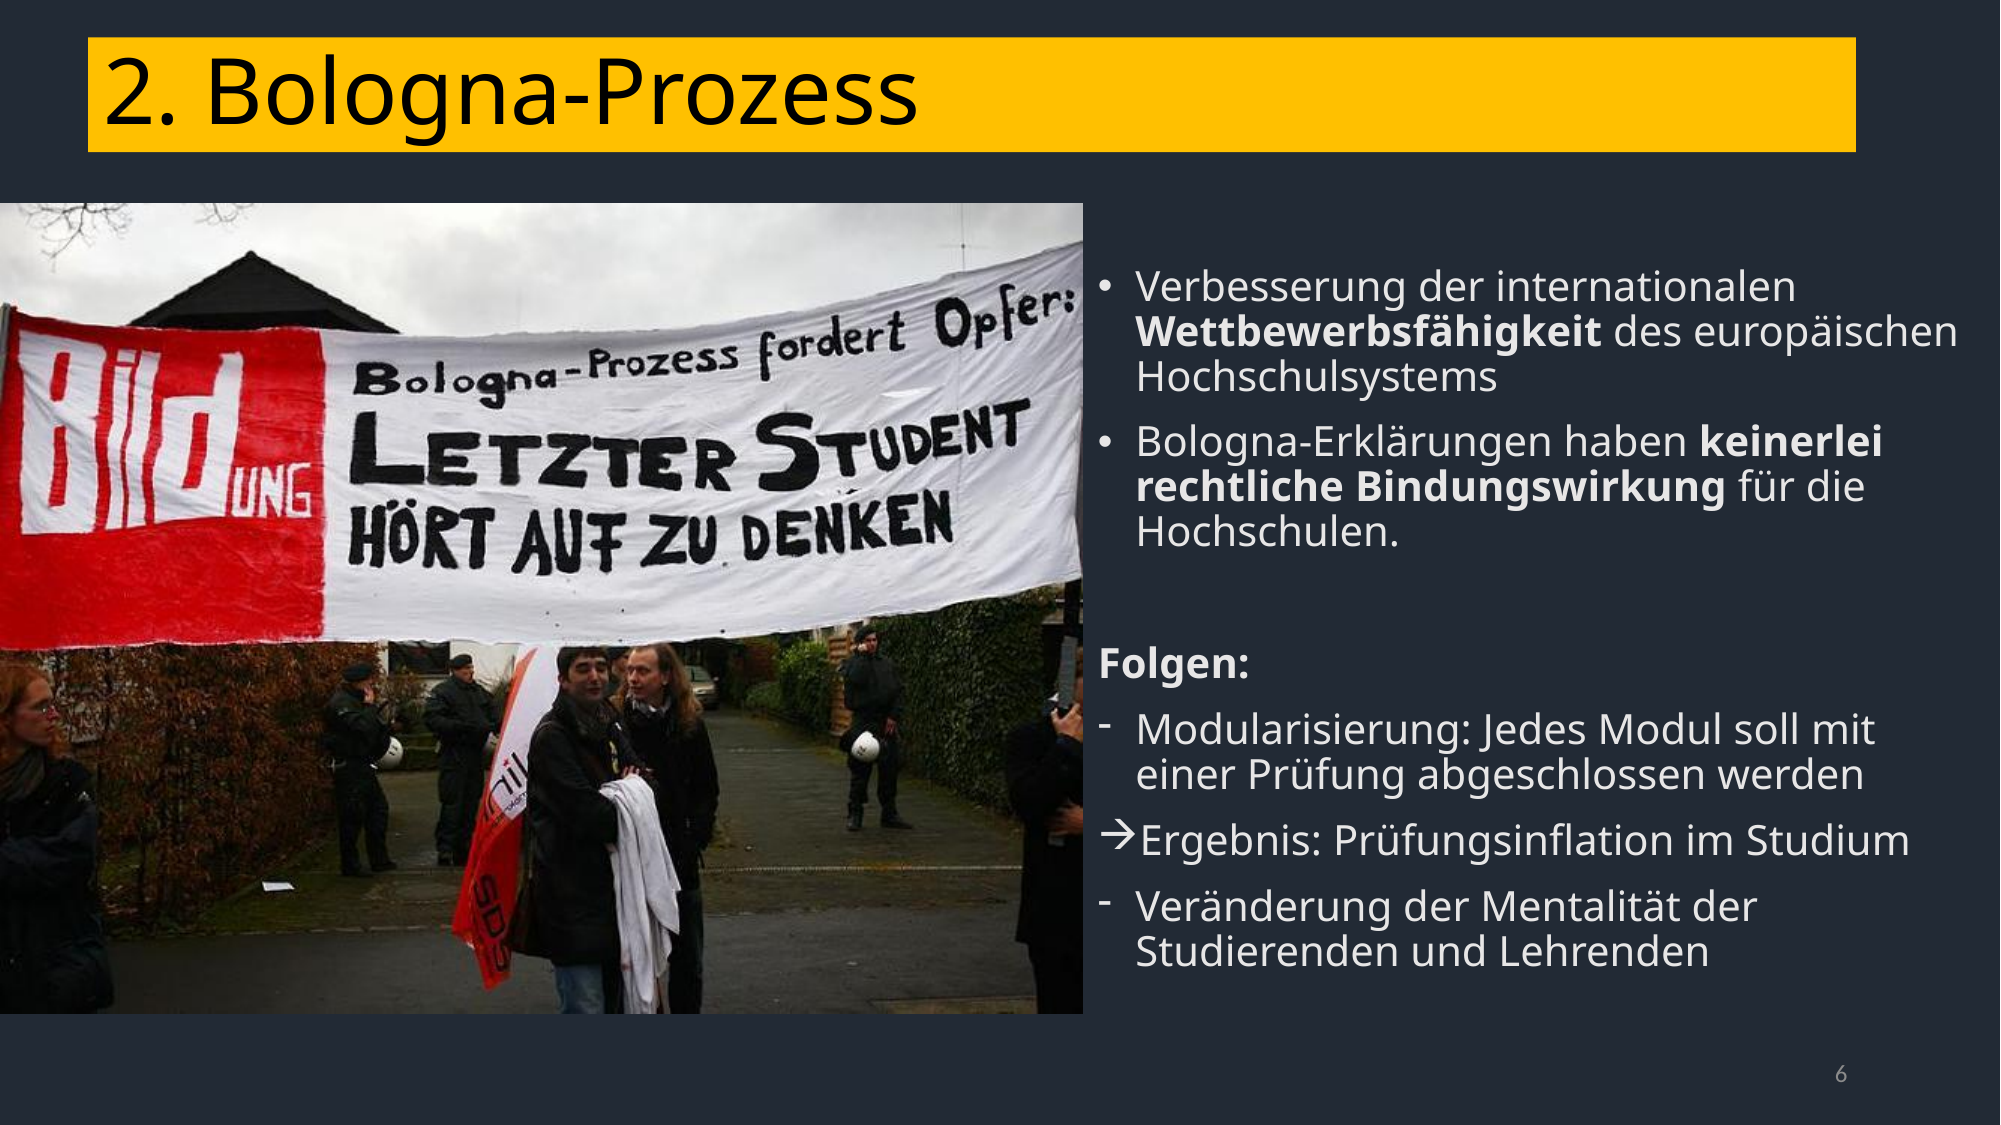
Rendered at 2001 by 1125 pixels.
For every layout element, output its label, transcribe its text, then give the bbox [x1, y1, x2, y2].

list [0, 203, 1083, 1014]
text_box Verbesserung der internationalen Wettbewerbsfähigkeit des europäischen Hochschulsystems Bologna-Erklärungen haben keinerlei rechtliche Bindungswirkung für die Hochschulen. Folgen: Modularisierung: Jedes Modul soll mit einer Prüfung abgeschlossen werden Ergebnis: Prüfungsinflation im Studium Veränderung der Mentalität der Studierenden und Lehrenden [1083, 257, 2000, 1014]
slide_number 6 [1412, 1042, 1863, 1103]
title 2. Bologna-Prozess [88, 37, 1856, 153]
